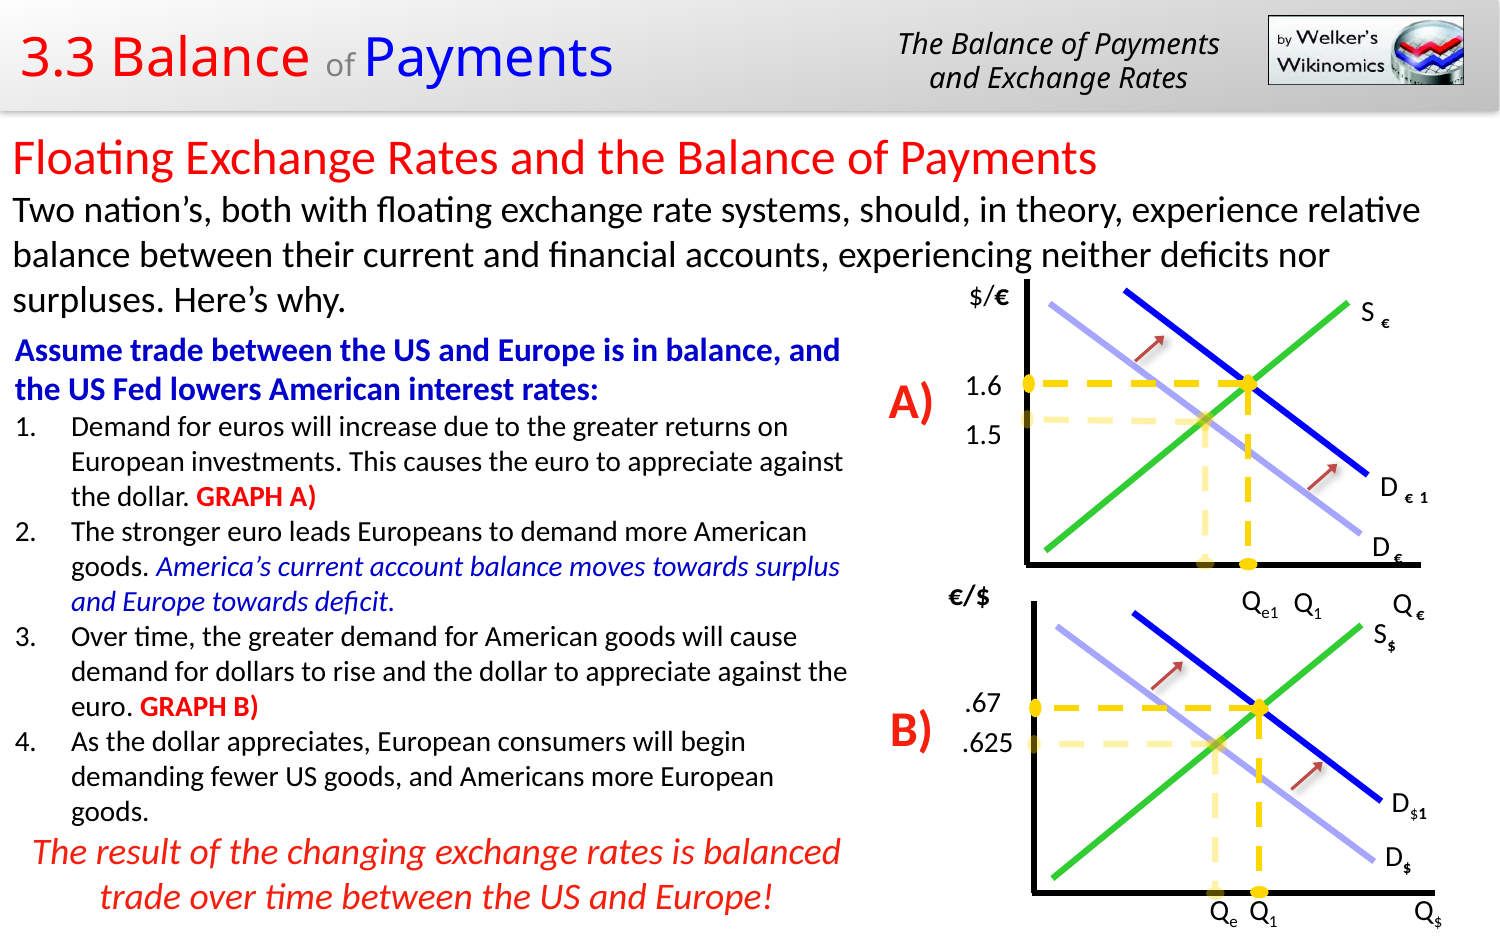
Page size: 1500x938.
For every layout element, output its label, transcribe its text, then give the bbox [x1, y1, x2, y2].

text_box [873, 268, 1463, 568]
picture [1268, 15, 1464, 85]
text_box Floating Exchange Rates and the Balance of Payments Two nation’s, both with floating exchange rate systems, should, in theory, experience relative balance between their current and financial accounts, experiencing neither deficits nor surpluses. Here’s why. [0, 118, 1500, 327]
text_box Assume trade between the US and Europe is in balance, and the US Fed lowers American interest rates: Demand for euros will increase due to the greater returns on European investments. This causes the euro to appreciate against the dollar. GRAPH A) The stronger euro leads Europeans to demand more American goods. America’s current account balance moves towards surplus and Europe towards deficit. Over time, the greater demand for American goods will cause demand for dollars to rise and the dollar to appreciate against the euro. GRAPH B) As the dollar appreciates, European consumers will begin demanding fewer US goods, and Americans more European goods. The result of the changing exchange rates is balanced trade over time between the US and Europe! [0, 320, 869, 925]
text_box The Balance of Payments and Exchange Rates [862, 18, 1256, 101]
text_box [874, 568, 1484, 934]
